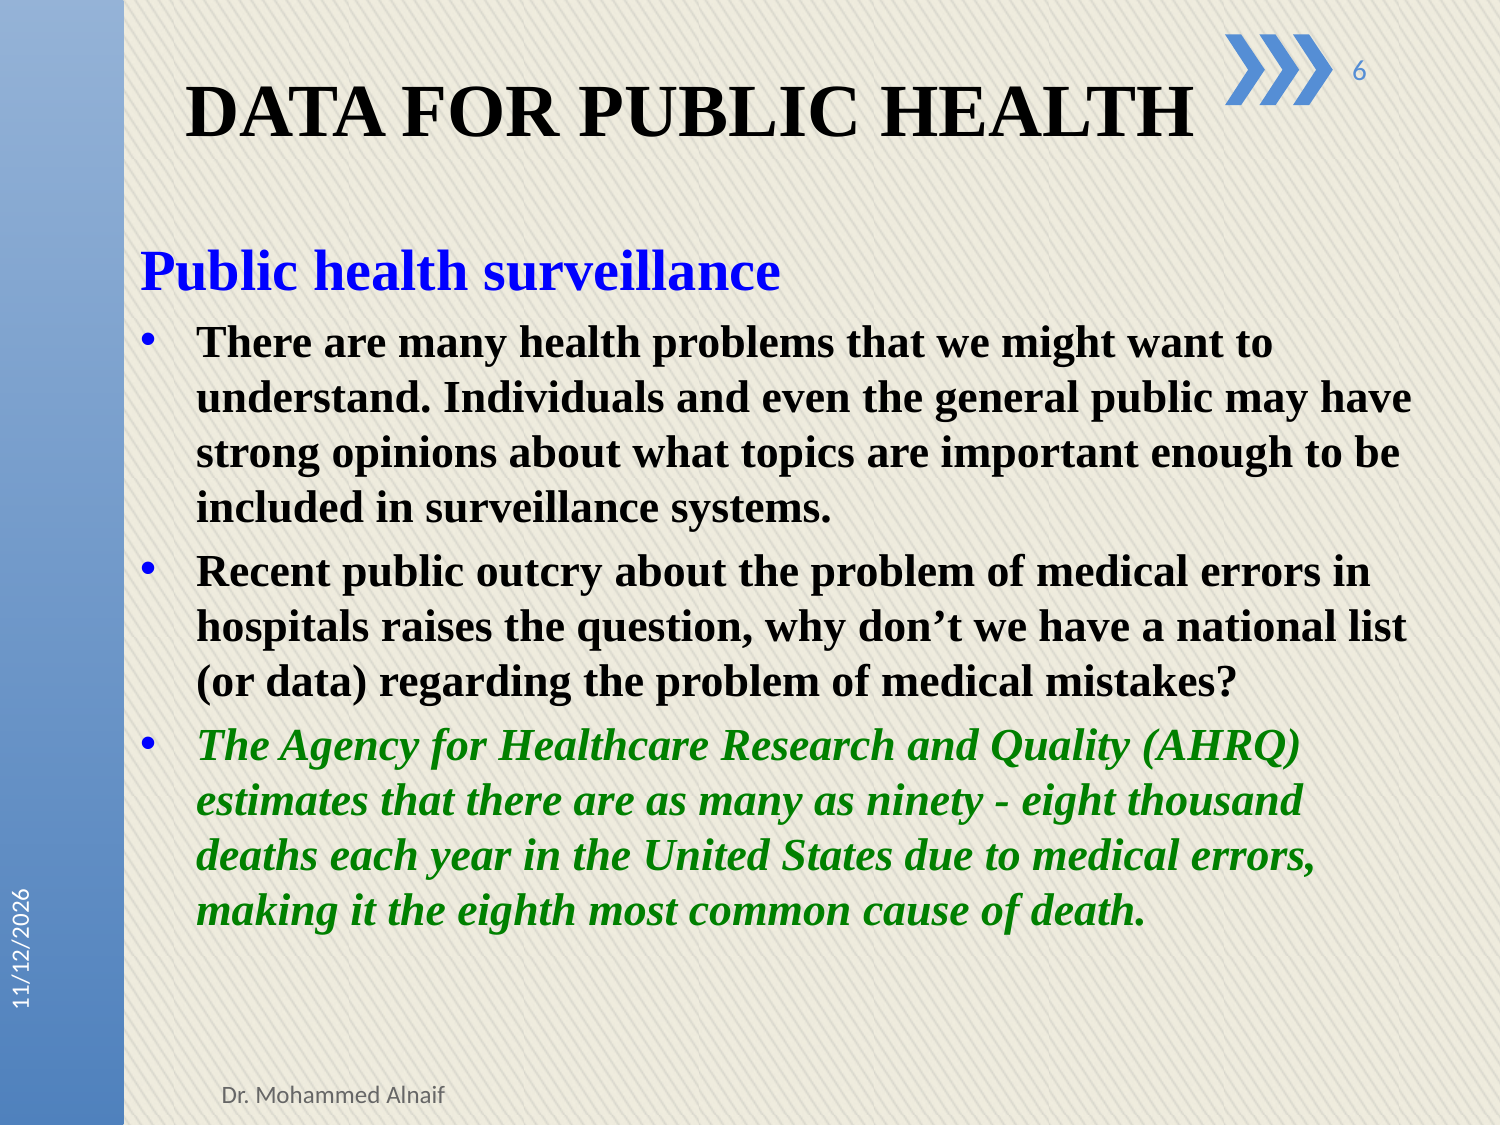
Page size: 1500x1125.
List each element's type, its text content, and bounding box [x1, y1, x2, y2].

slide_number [0, 594, 38, 1026]
title DATA FOR PUBLIC HEALTH [125, 37, 1226, 159]
slide_number 6 [1337, 38, 1466, 99]
subtitle Public health surveillance There are many health problems that we might want to understand. Individuals and even the general public may have strong opinions about what topics are important enough to be included in surveillance systems. Recent public outcry about the problem of medical errors in hospitals raises the question, why don’t we have a national list (or data) regarding the problem of medical mistakes? The Agency for Healthcare Research and Quality (AHRQ) estimates that there are as many as ninety - eight thousand deaths each year in the United States due to medical errors, making it the eighth most common cause of death. [125, 224, 1438, 1038]
footer Dr. Mohammed Alnaif [206, 1074, 1382, 1113]
